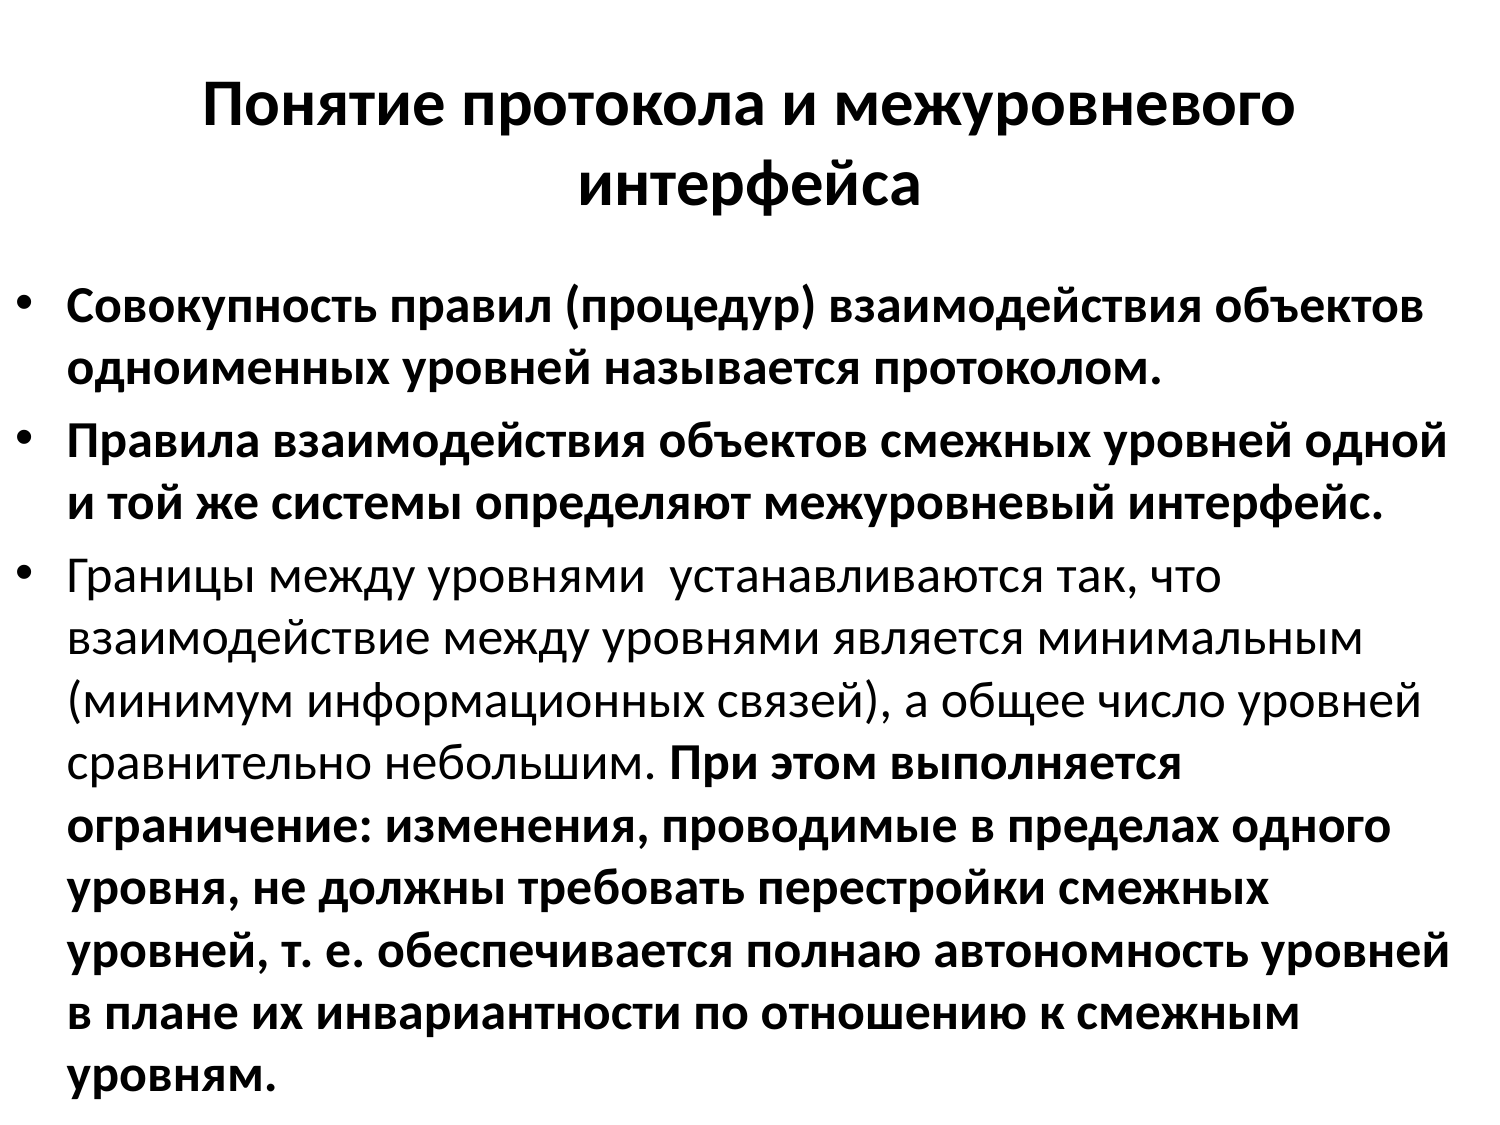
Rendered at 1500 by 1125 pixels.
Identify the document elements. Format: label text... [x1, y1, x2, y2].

list Совокупность правил (процедур) взаимодействия объектов одноименных уровней называется протоколом. Правила взаимодействия объектов смежных уровней одной и той же системы определяют межуровневый интерфейс. Границы между уровнями устанавливаются так, что взаимодействие между уровнями является минимальным (минимум информационных связей), а общее число уровней сравнительно небольшим. При этом выполняется ограничение: изменения, проводимые в пределах одного уровня, не должны требовать перестройки смежных уровней, т. е. обеспечивается полнаю автономность уровней в плане их инвариантности по отношению к смежным уровням. [0, 262, 1500, 1125]
title Понятие протокола и межуровневого интерфейса [75, 45, 1425, 233]
